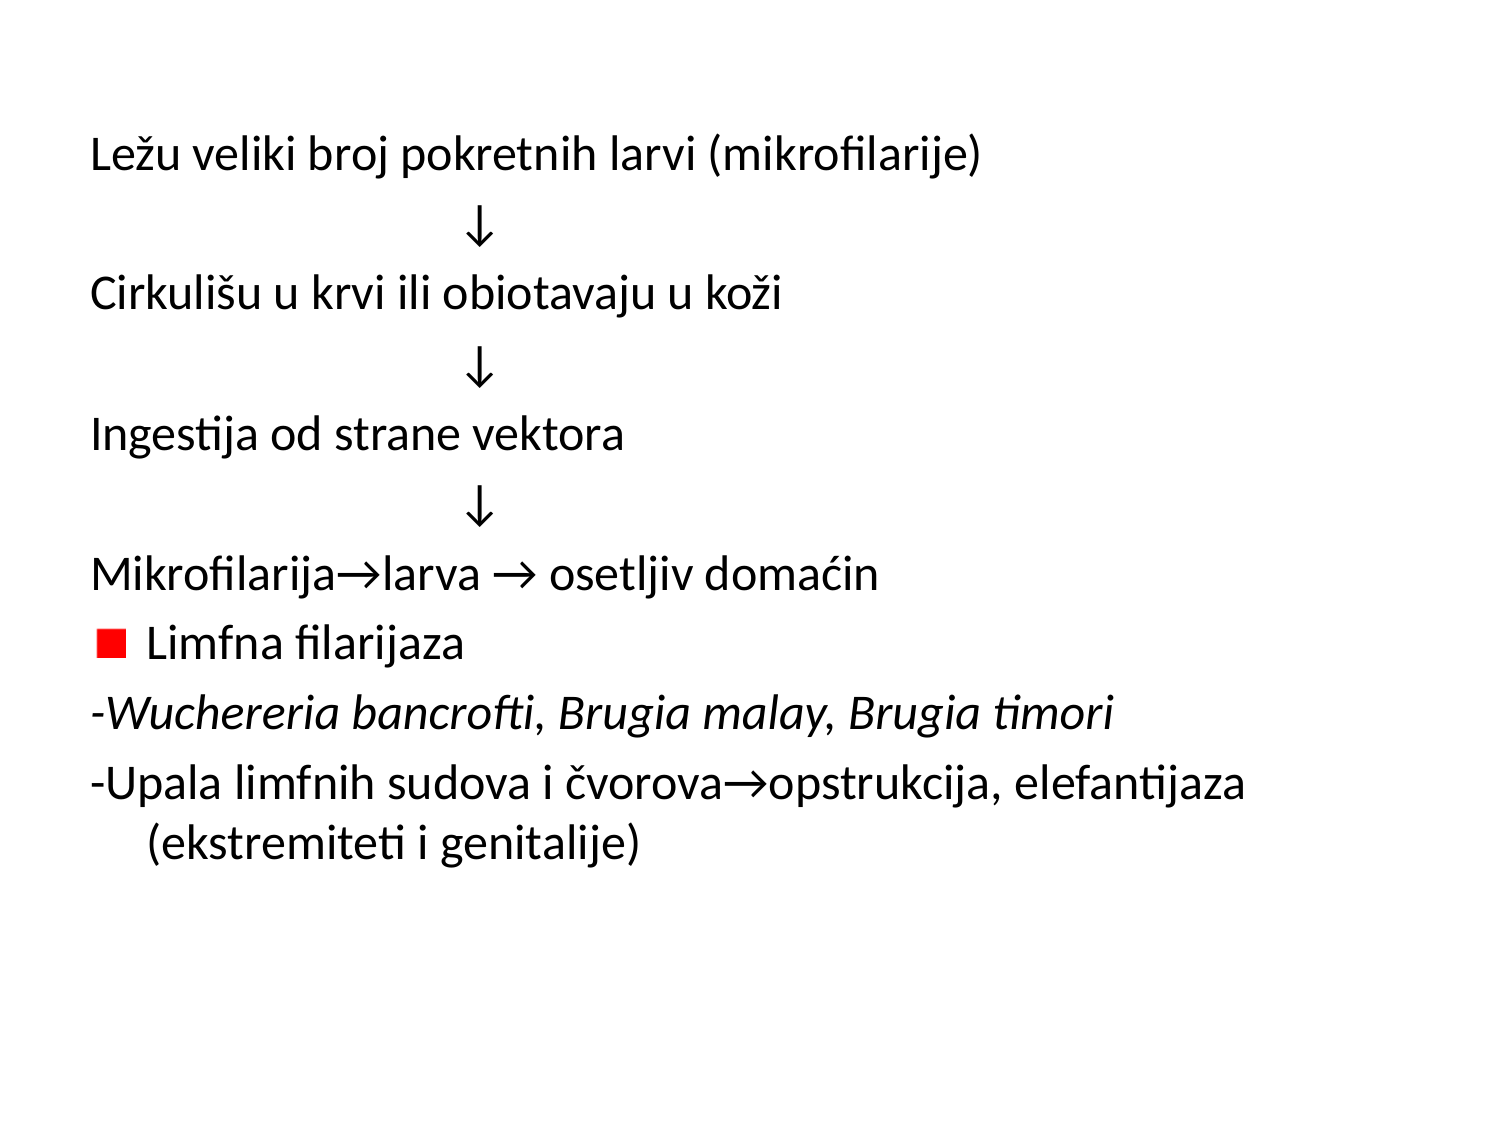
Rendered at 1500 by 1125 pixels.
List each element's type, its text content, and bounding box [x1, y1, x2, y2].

list Ležu veliki broj pokretnih larvi (mikrofilarije) ↓ Cirkulišu u krvi ili obiotavaju u koži ↓ Ingestija od strane vektora ↓ Mikrofilarija→larva → osetljiv domaćin Limfna filarijaza -Wuchereria bancrofti, Brugia malay, Brugia timori -Upala limfnih sudova i čvorova→opstrukcija, elefantijaza (ekstremiteti i genitalije) [75, 112, 1425, 1005]
picture [90, 622, 126, 658]
